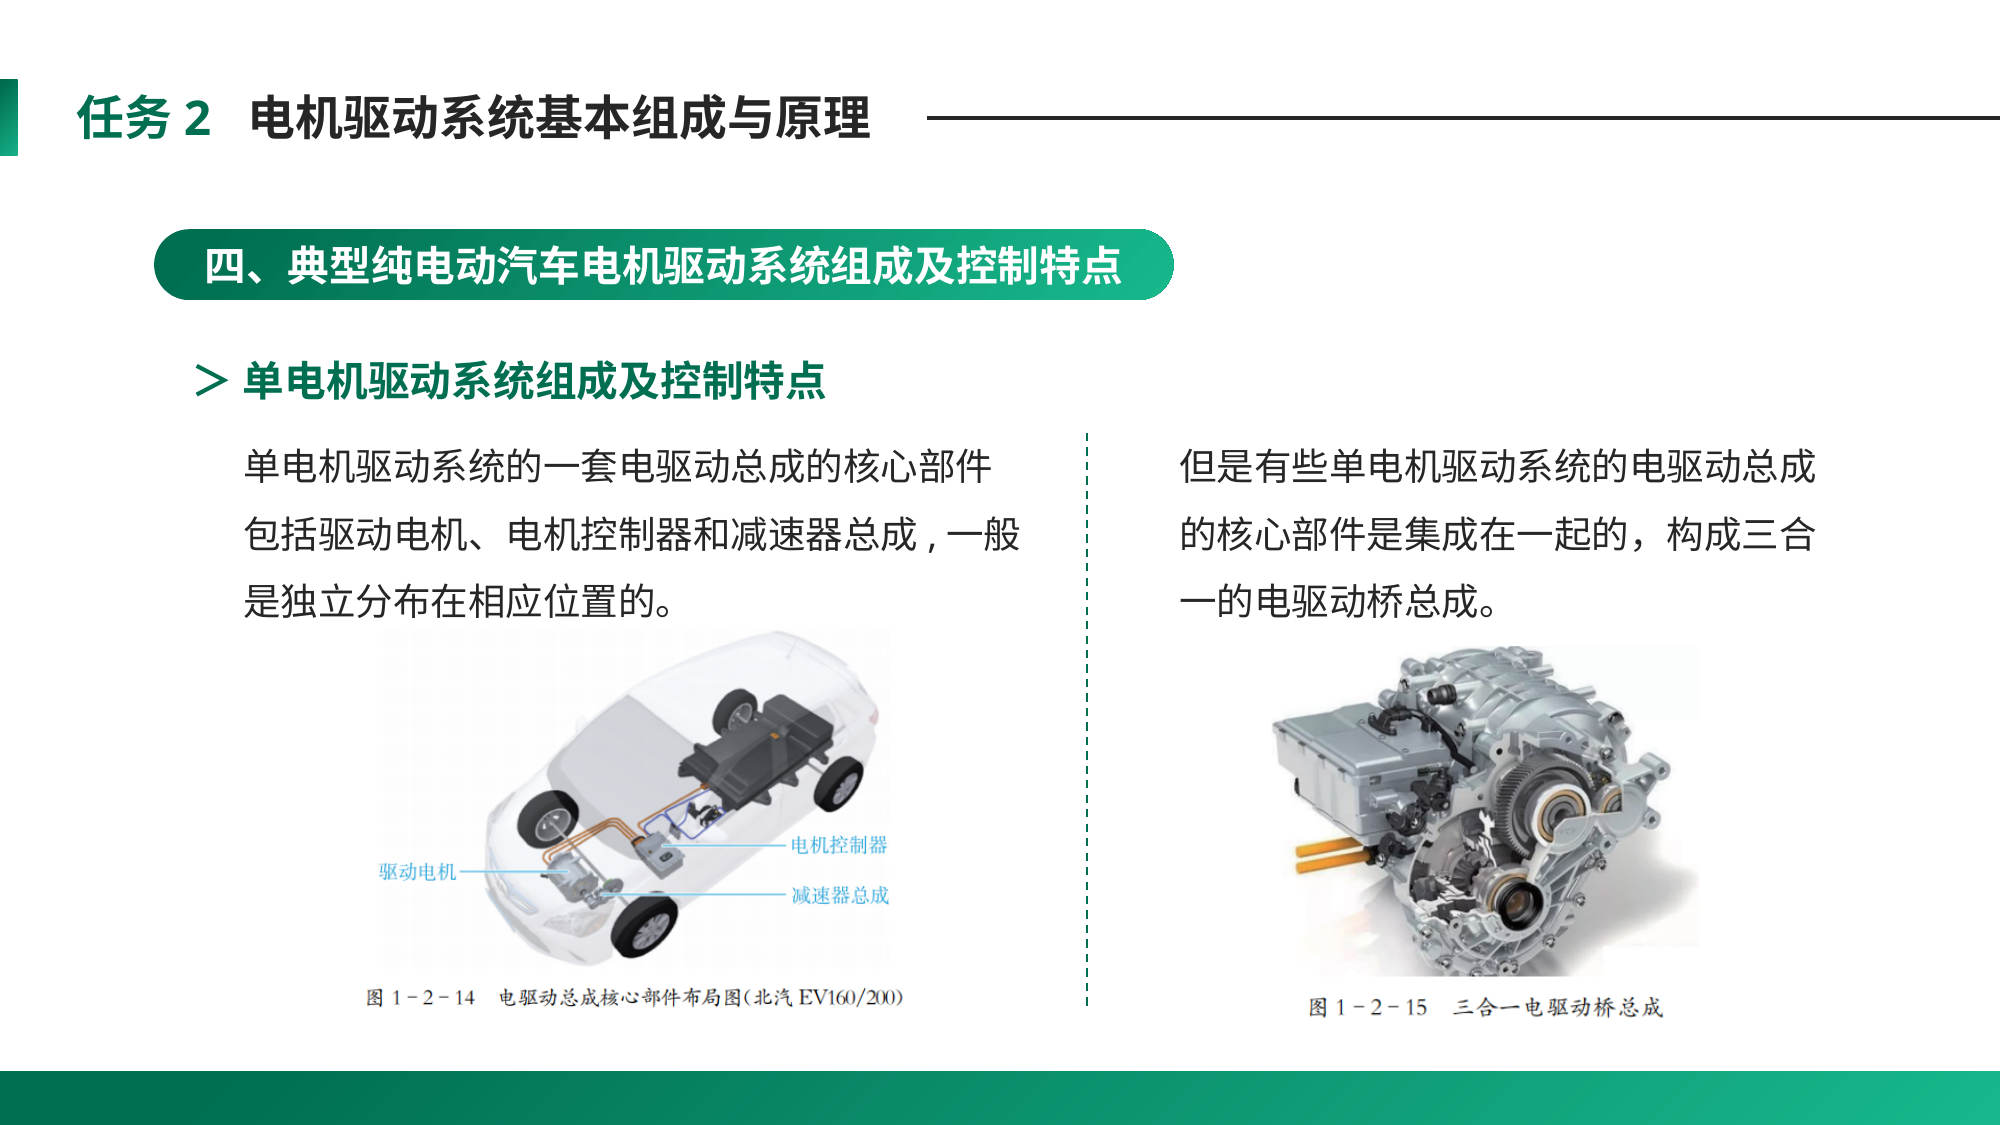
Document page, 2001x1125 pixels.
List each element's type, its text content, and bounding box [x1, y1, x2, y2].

text_box 四、典型纯电动汽车电机驱动系统组成及控制特点 [154, 229, 1174, 300]
text_box 任务2 电机驱动系统基本组成与原理 [61, 80, 1111, 153]
picture [1261, 644, 1722, 1028]
text_box 但是有些单电机驱动系统的电驱动总成的核心部件是集成在一起的，构成三合一的电驱动桥总成。 [1164, 413, 1857, 631]
text_box 单电机驱动系统的一套电驱动总成的核心部件包括驱动电机、电机控制器和减速器总成,一般是独立分布在相应位置的。 [228, 413, 1040, 631]
picture [356, 620, 913, 1028]
text_box ＞ 单电机驱动系统组成及控制特点 [176, 346, 927, 412]
